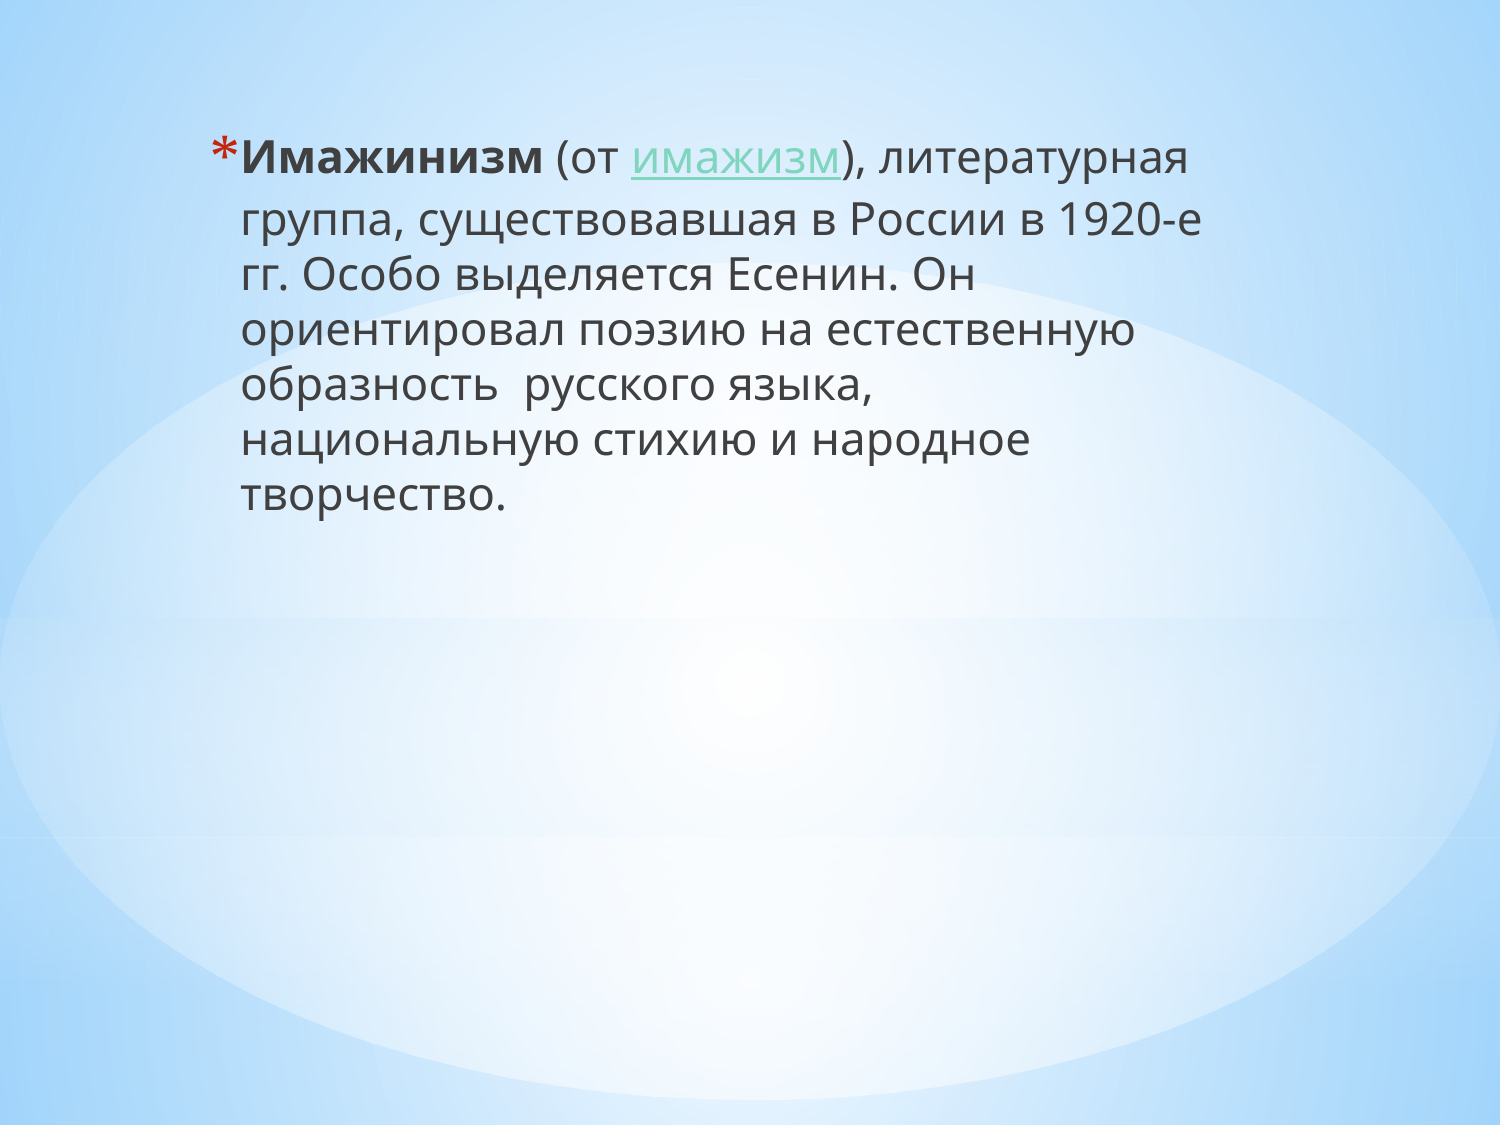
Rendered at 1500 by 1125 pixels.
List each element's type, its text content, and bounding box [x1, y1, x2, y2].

list Имажинизм (от имажизм), литературная группа, существовавшая в России в 1920-е гг. Особо выделяется Есенин. Он ориентировал поэзию на естественную образность русского языка, национальную стихию и народное творчество. [187, 120, 1238, 690]
